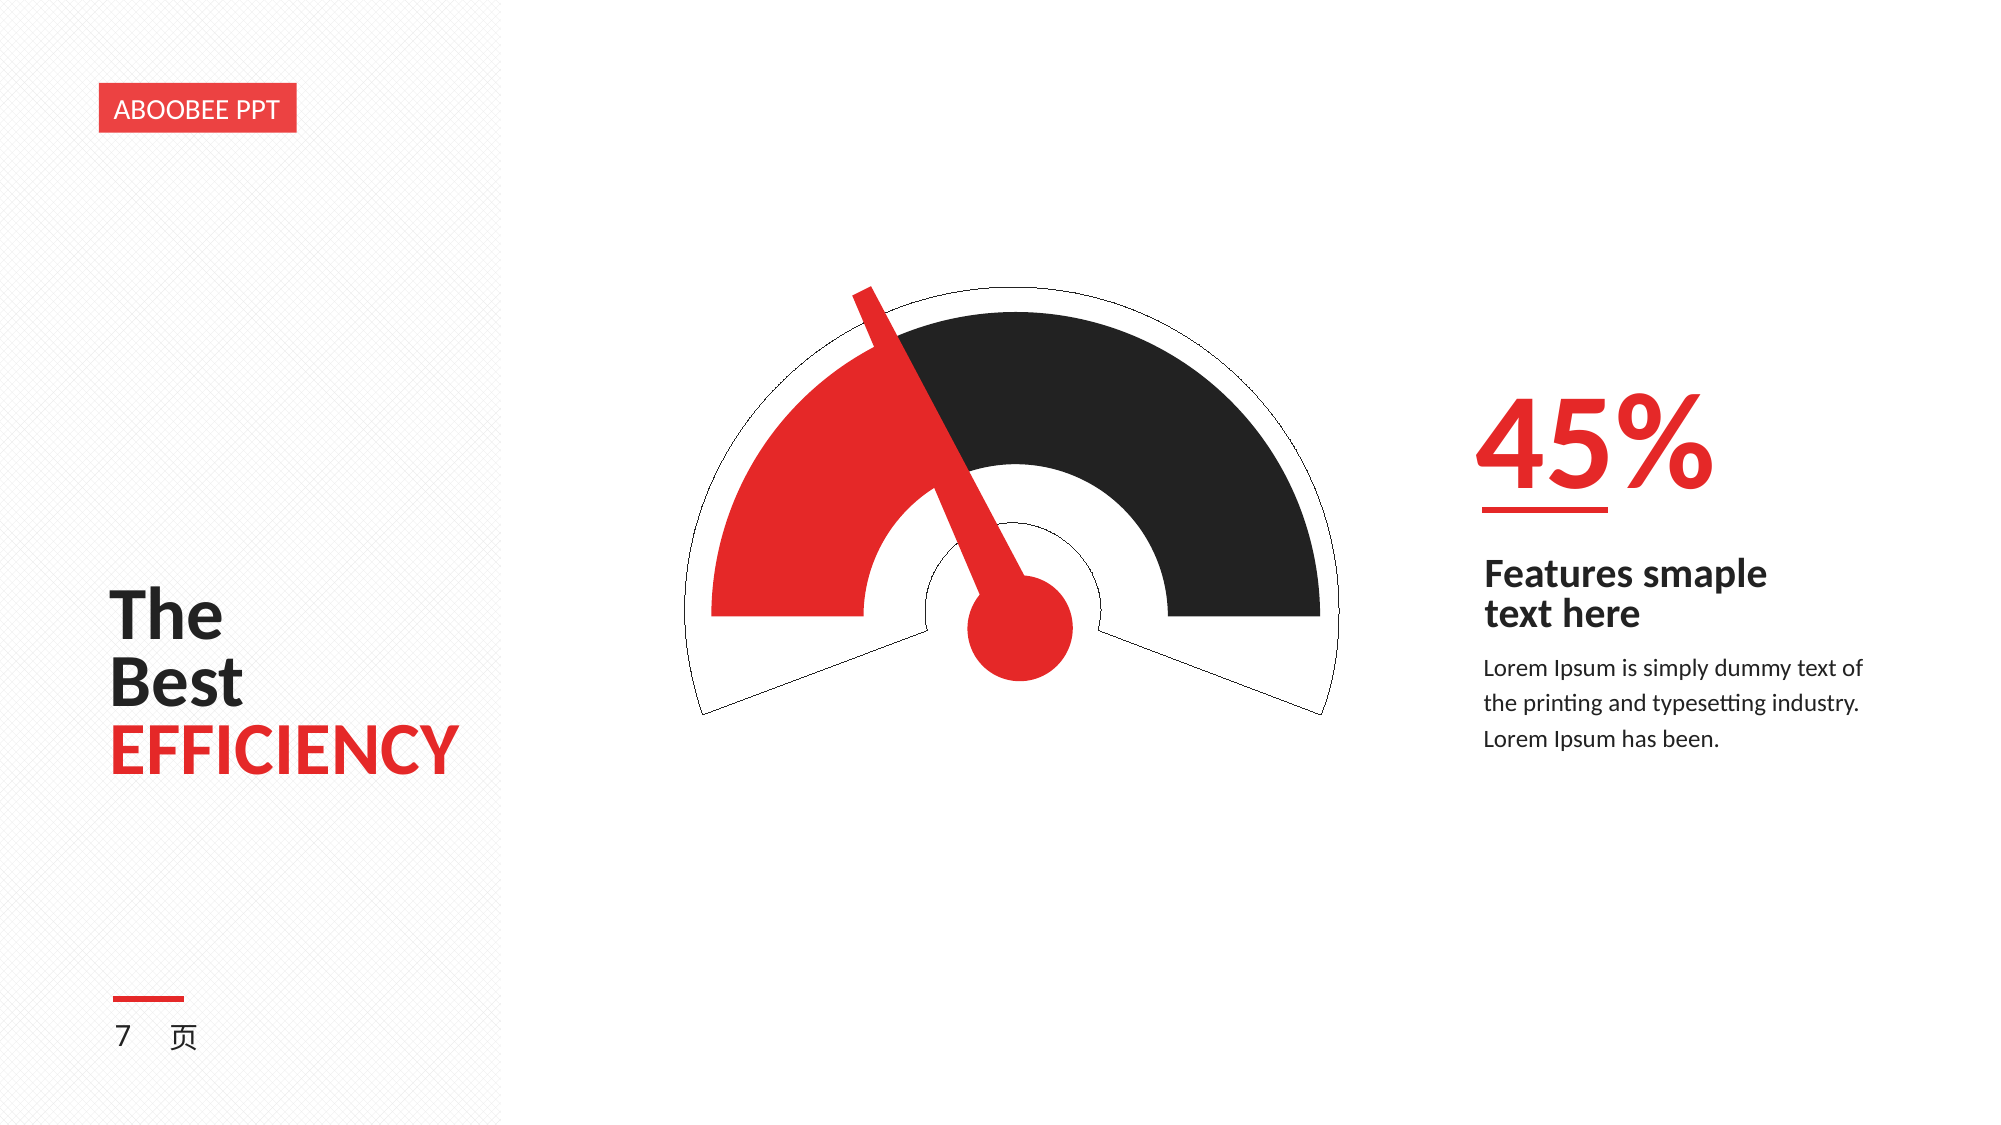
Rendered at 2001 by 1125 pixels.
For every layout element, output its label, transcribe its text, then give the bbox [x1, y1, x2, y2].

text_box Lorem Ipsum is simply dummy text of the printing and typesetting industry. Lorem Ipsum has been. [1492, 637, 1901, 773]
chart [540, 299, 1492, 934]
text_box Features smaple text here [1492, 548, 1902, 688]
text_box 45% [1492, 362, 1833, 523]
text_box ABOOBEE PPT [98, 82, 297, 133]
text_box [813, 307, 1086, 674]
text_box [925, 287, 1101, 299]
title The Best EFFICIENCY [94, 578, 499, 951]
